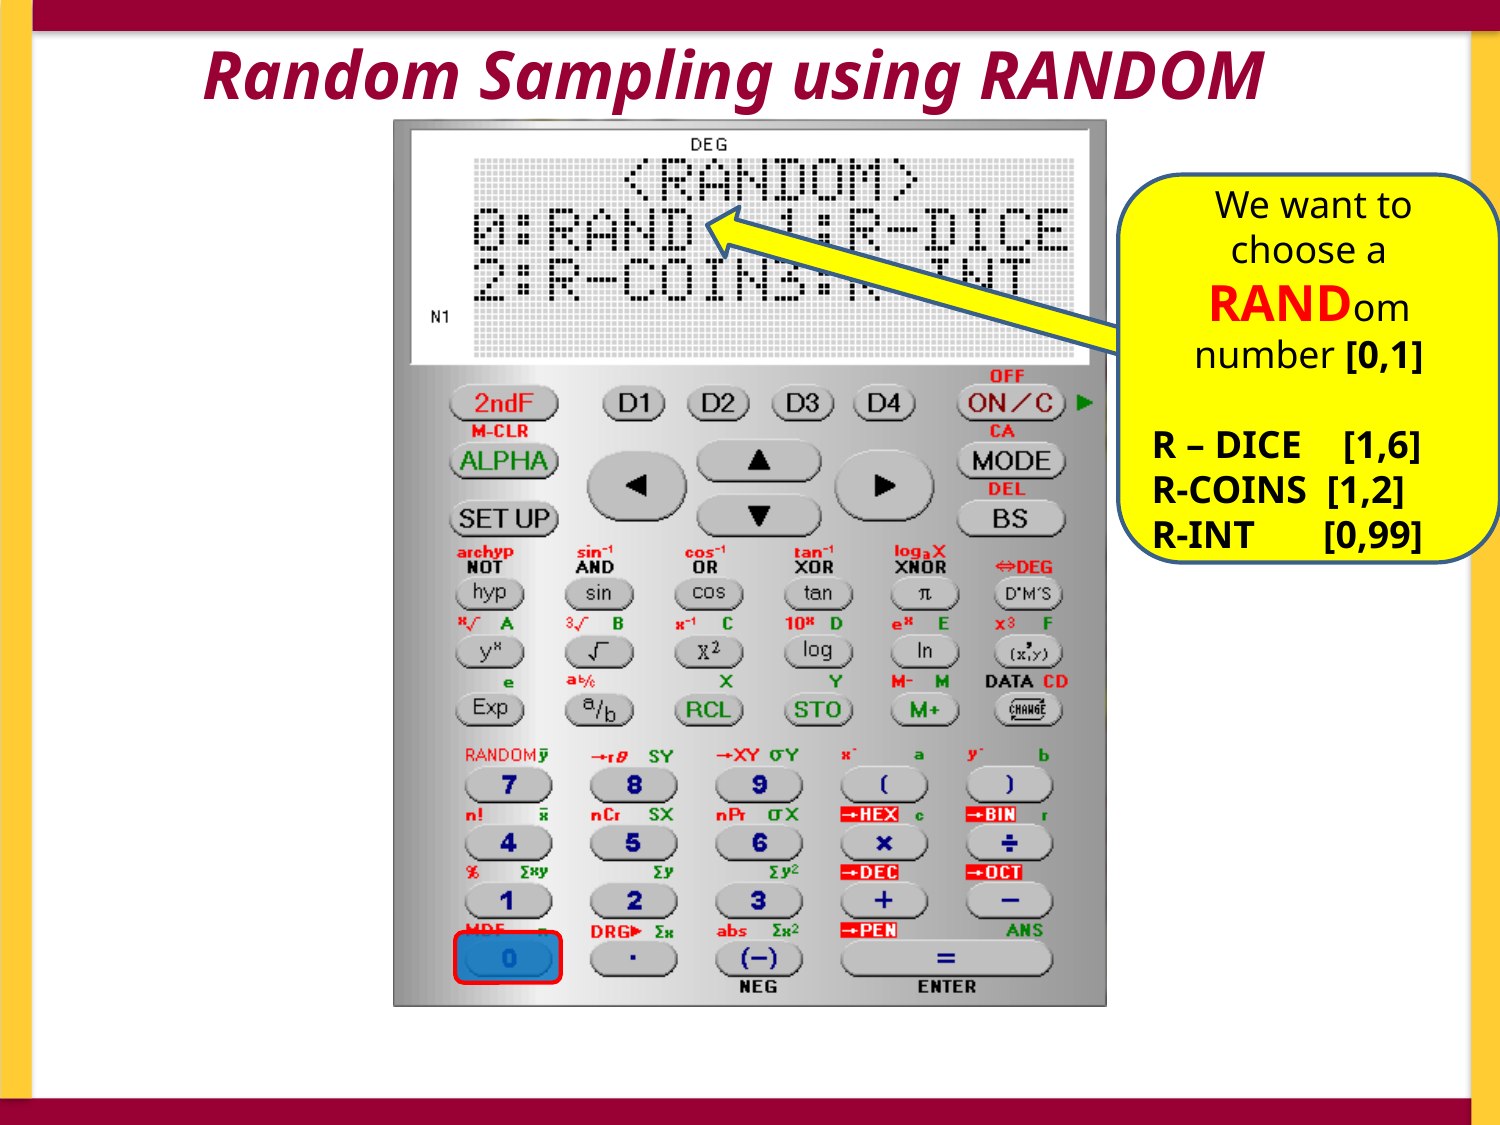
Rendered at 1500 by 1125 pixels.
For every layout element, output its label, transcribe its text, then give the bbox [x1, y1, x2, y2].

picture [393, 118, 1107, 1007]
text_box [1110, 322, 1116, 356]
text_box Random Sampling using RANDOM [51, 25, 1418, 120]
text_box We want to choose a RANDom number [0,1] R – DICE [1,6] R-COINS [1,2] R-INT [0,99] [1116, 172, 1500, 565]
